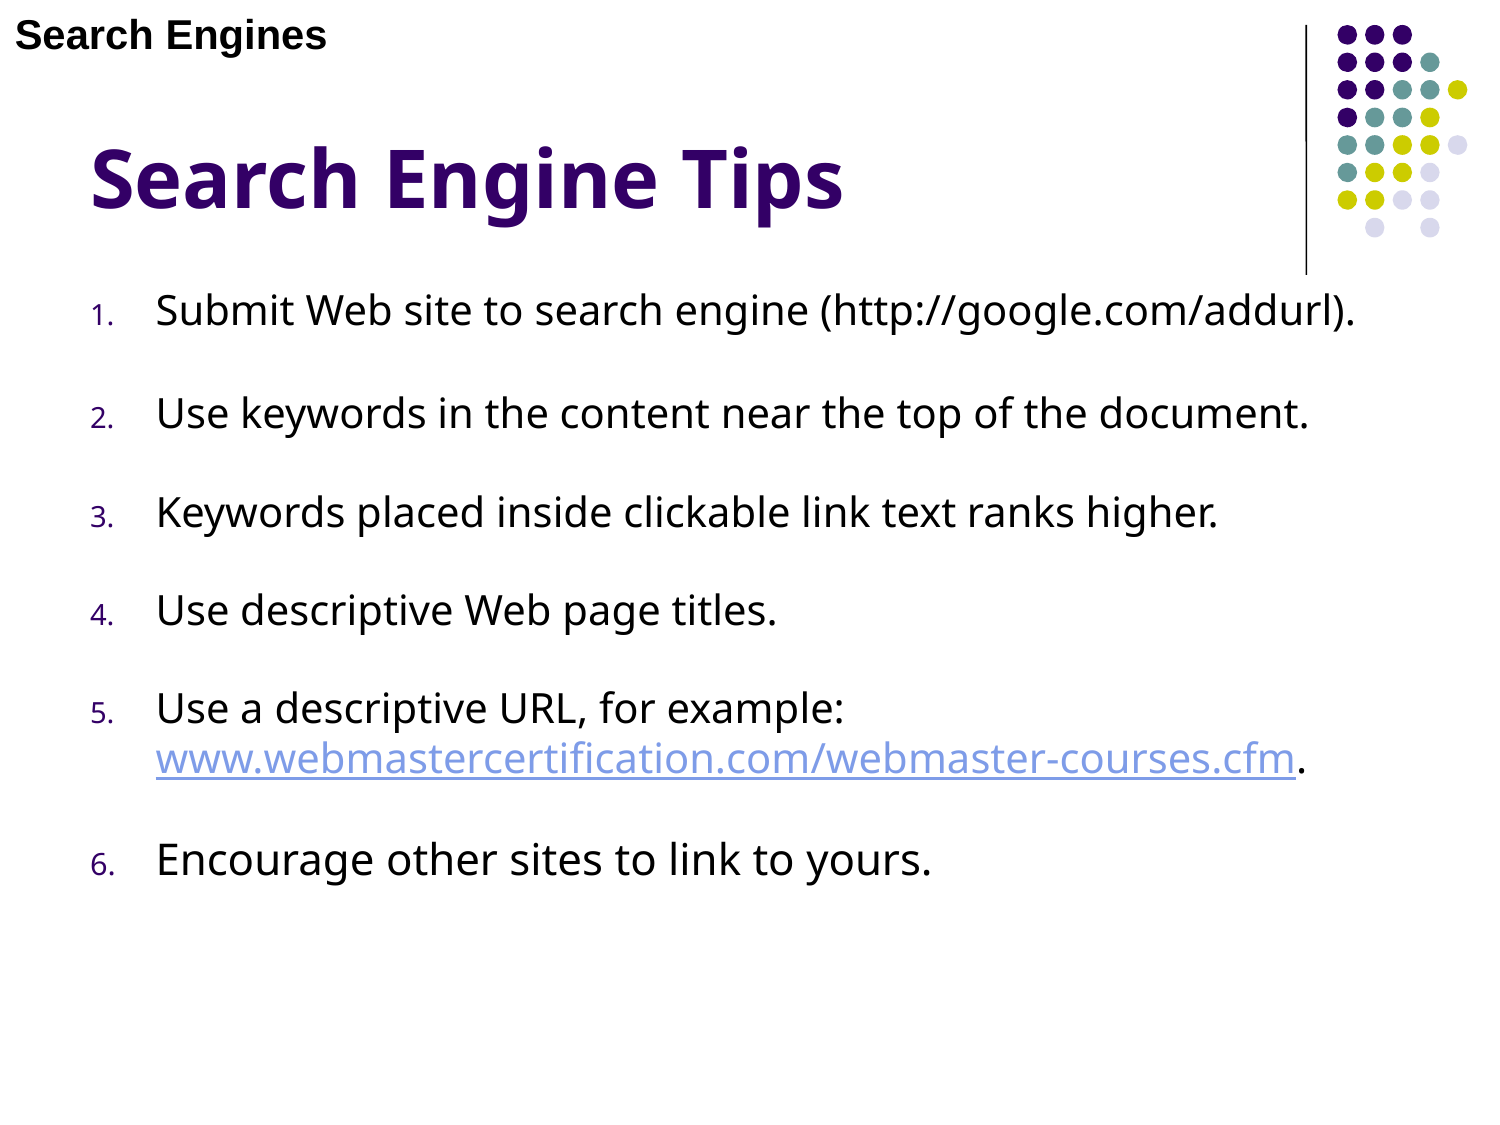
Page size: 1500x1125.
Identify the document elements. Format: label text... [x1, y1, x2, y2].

text_box Search Engines [0, 0, 355, 65]
title Search Engine Tips [75, 20, 1313, 233]
list Submit Web site to search engine (http://google.com/addurl). Use keywords in the content near the top of the document. Keywords placed inside clickable link text ranks higher. Use descriptive Web page titles. Use a descriptive URL, for example: www.webmastercertification.com/webmaster-courses.cfm. Encourage other sites to link to yours. [75, 282, 1425, 1006]
